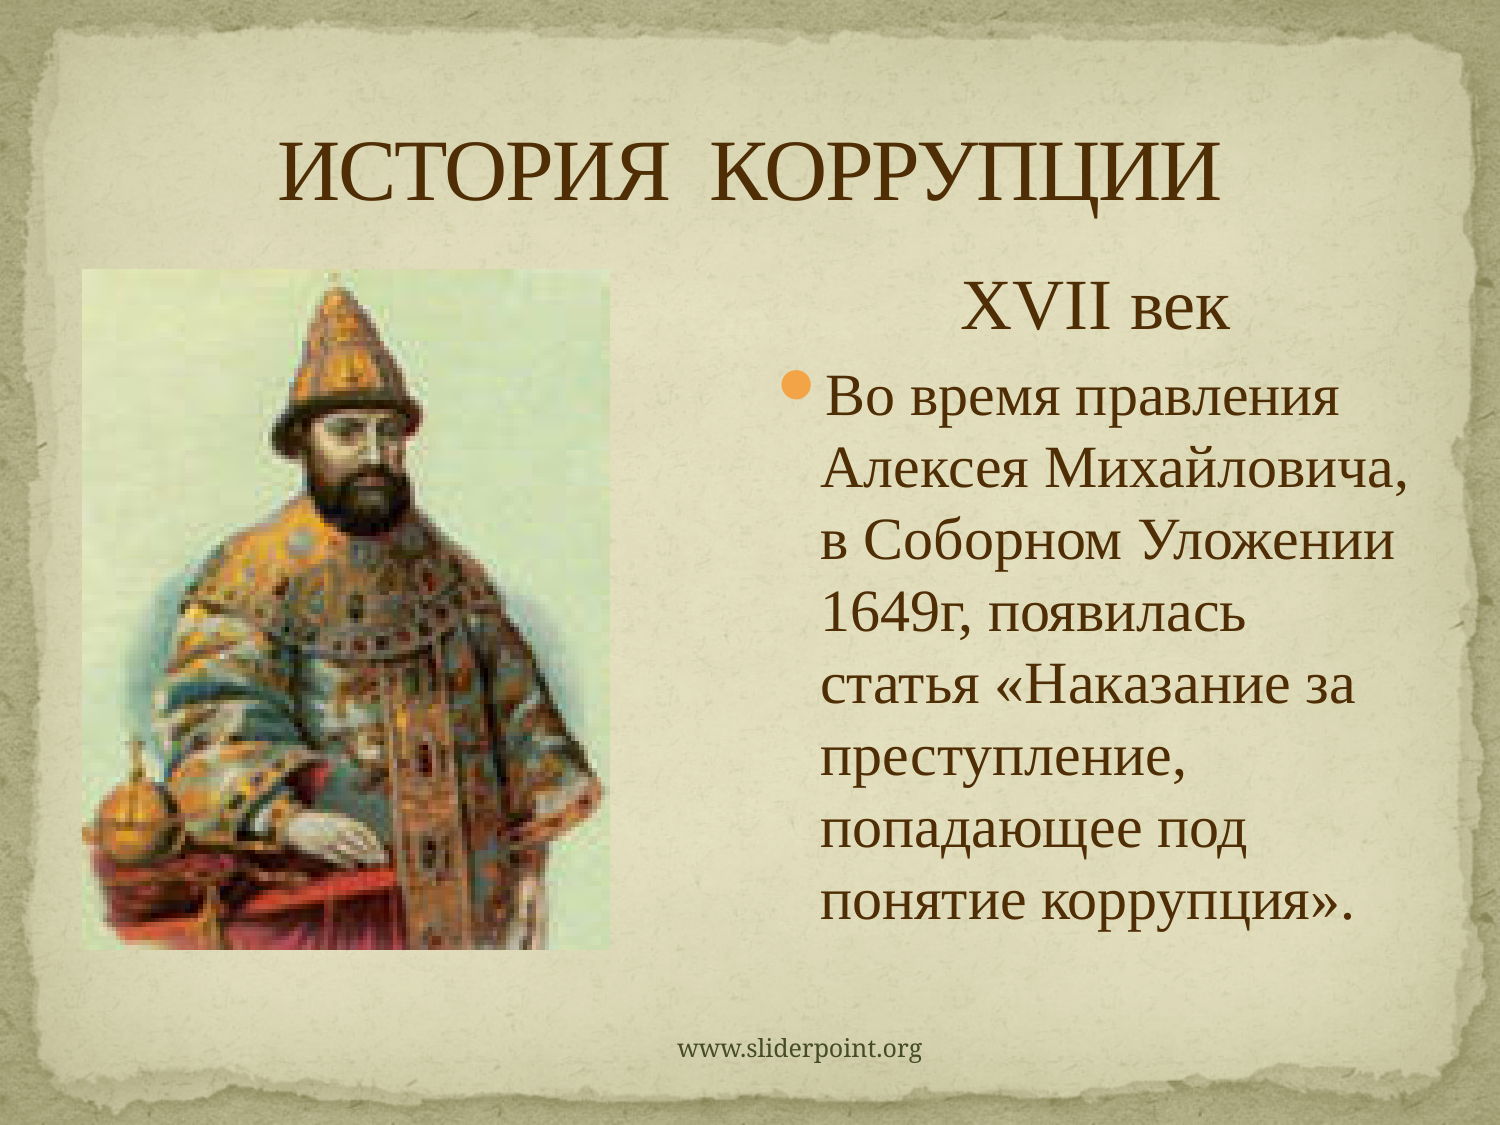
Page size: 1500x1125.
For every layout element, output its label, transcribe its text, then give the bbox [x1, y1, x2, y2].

title ИСТОРИЯ КОРРУПЦИИ [74, 24, 1425, 225]
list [84, 272, 609, 949]
footer www.sliderpoint.org [350, 1017, 938, 1081]
list XVII век Во время правления Алексея Михайловича, в Соборном Уложении 1649г, появилась статья «Наказание за преступление, попадающее под понятие коррупция». [762, 249, 1429, 1000]
